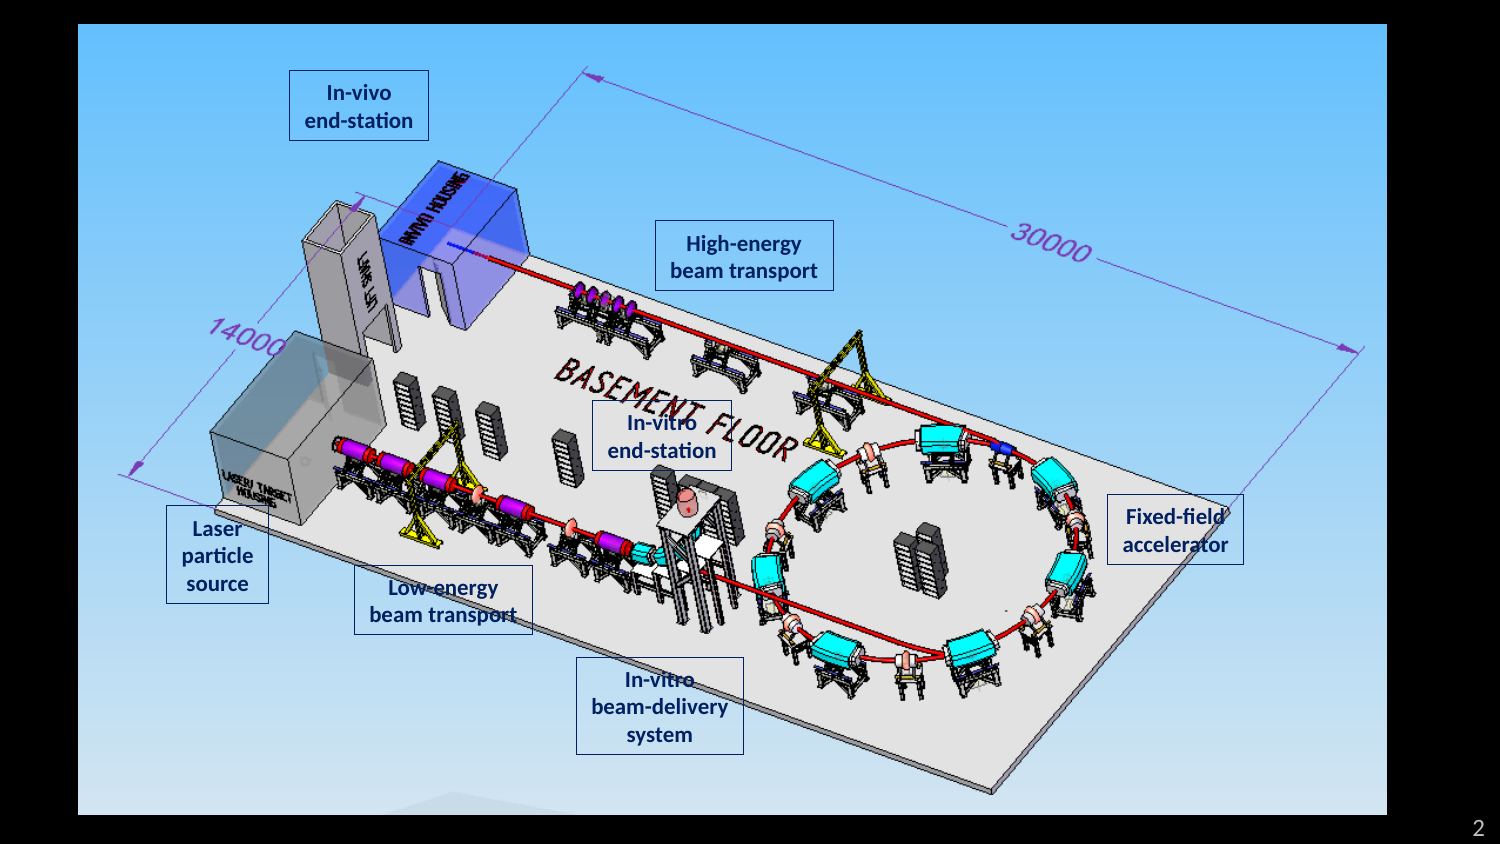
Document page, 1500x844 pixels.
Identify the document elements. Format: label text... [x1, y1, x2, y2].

slide_number 2 [1149, 808, 1500, 844]
picture [78, 23, 1388, 815]
